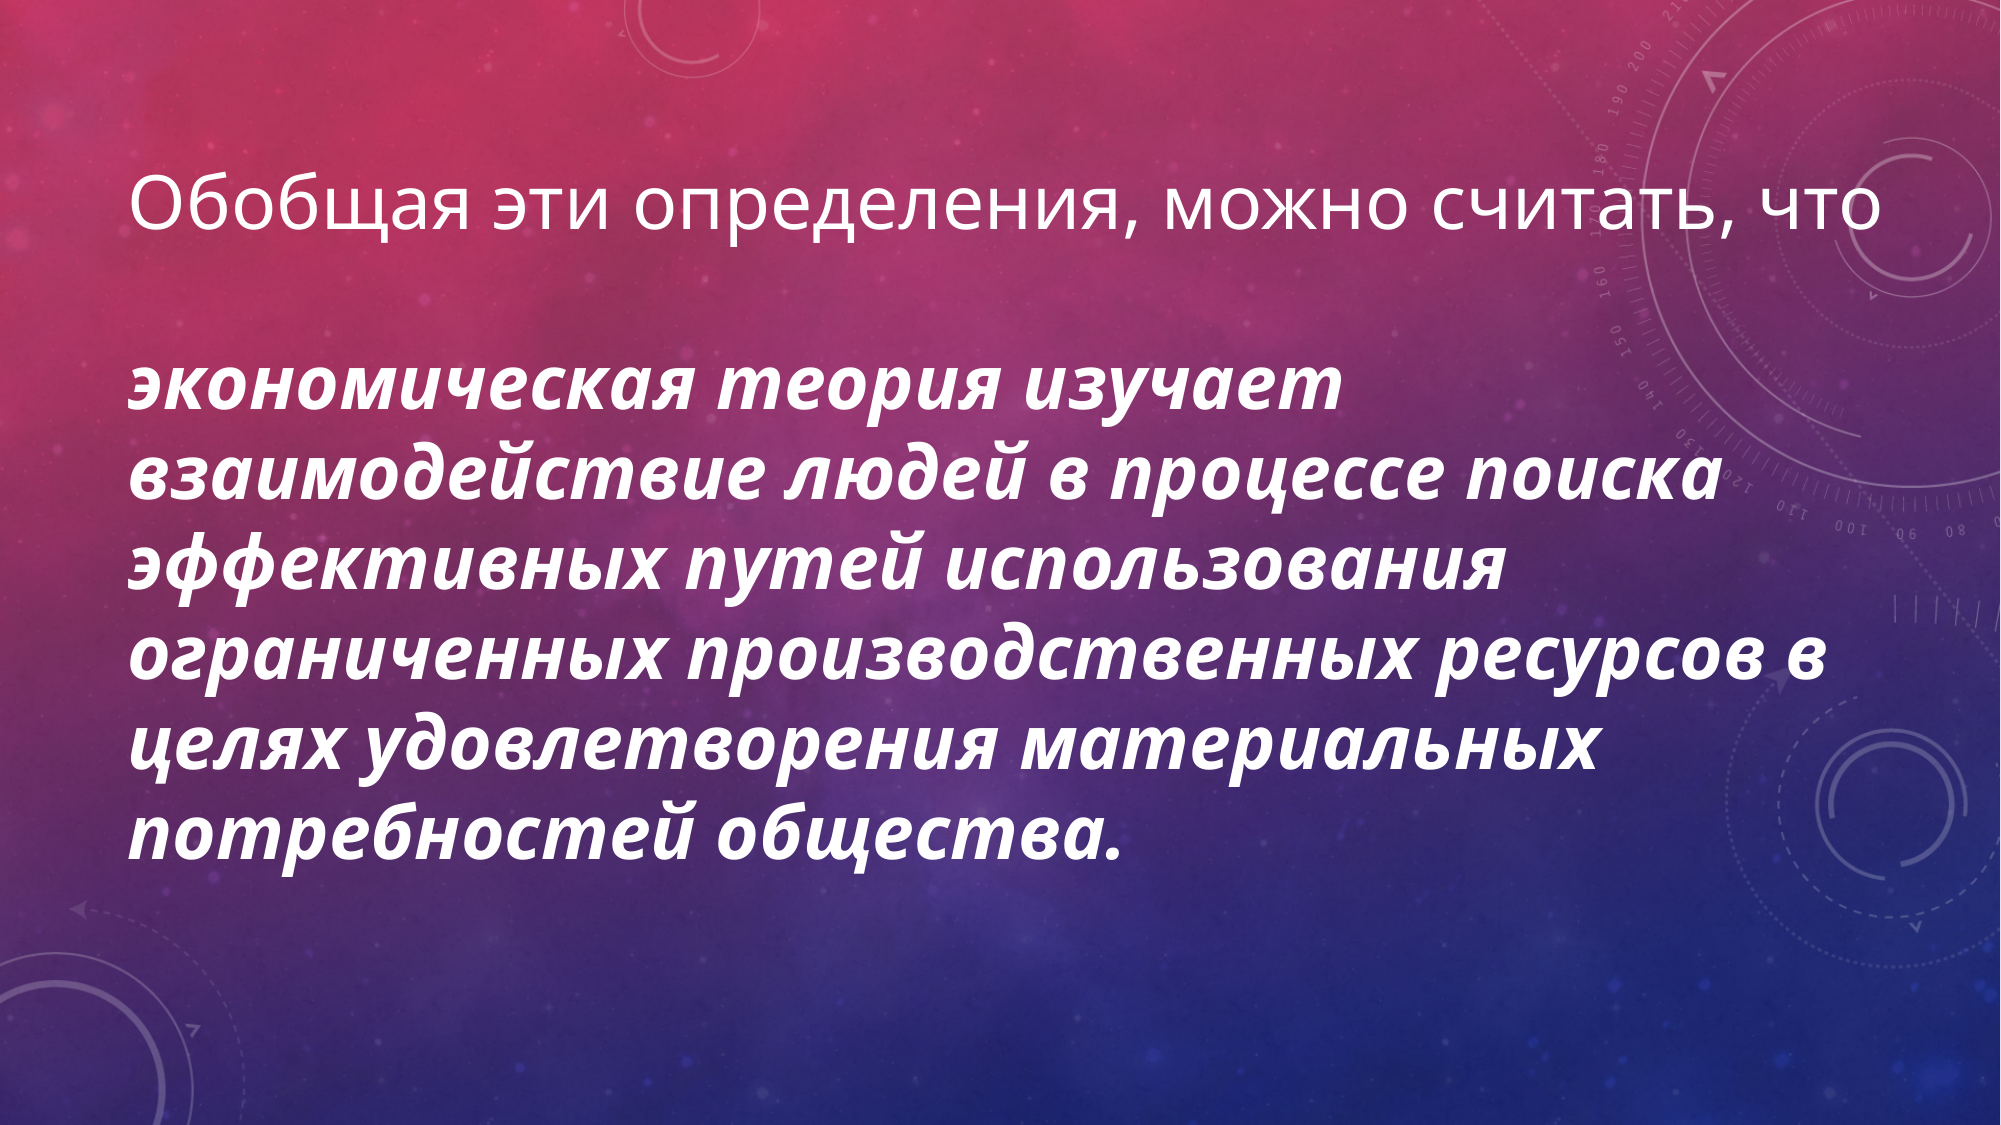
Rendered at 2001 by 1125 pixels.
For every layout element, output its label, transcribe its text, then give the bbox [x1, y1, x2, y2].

title Обобщая эти определения, можно считать, что экономическая теория изучает взаимодействие людей в процессе поиска эффективных путей использования ограниченных производственных ресурсов в целях удовлетворения материальных потребностей общества. [112, 99, 1923, 930]
picture [0, 0, 2001, 1125]
